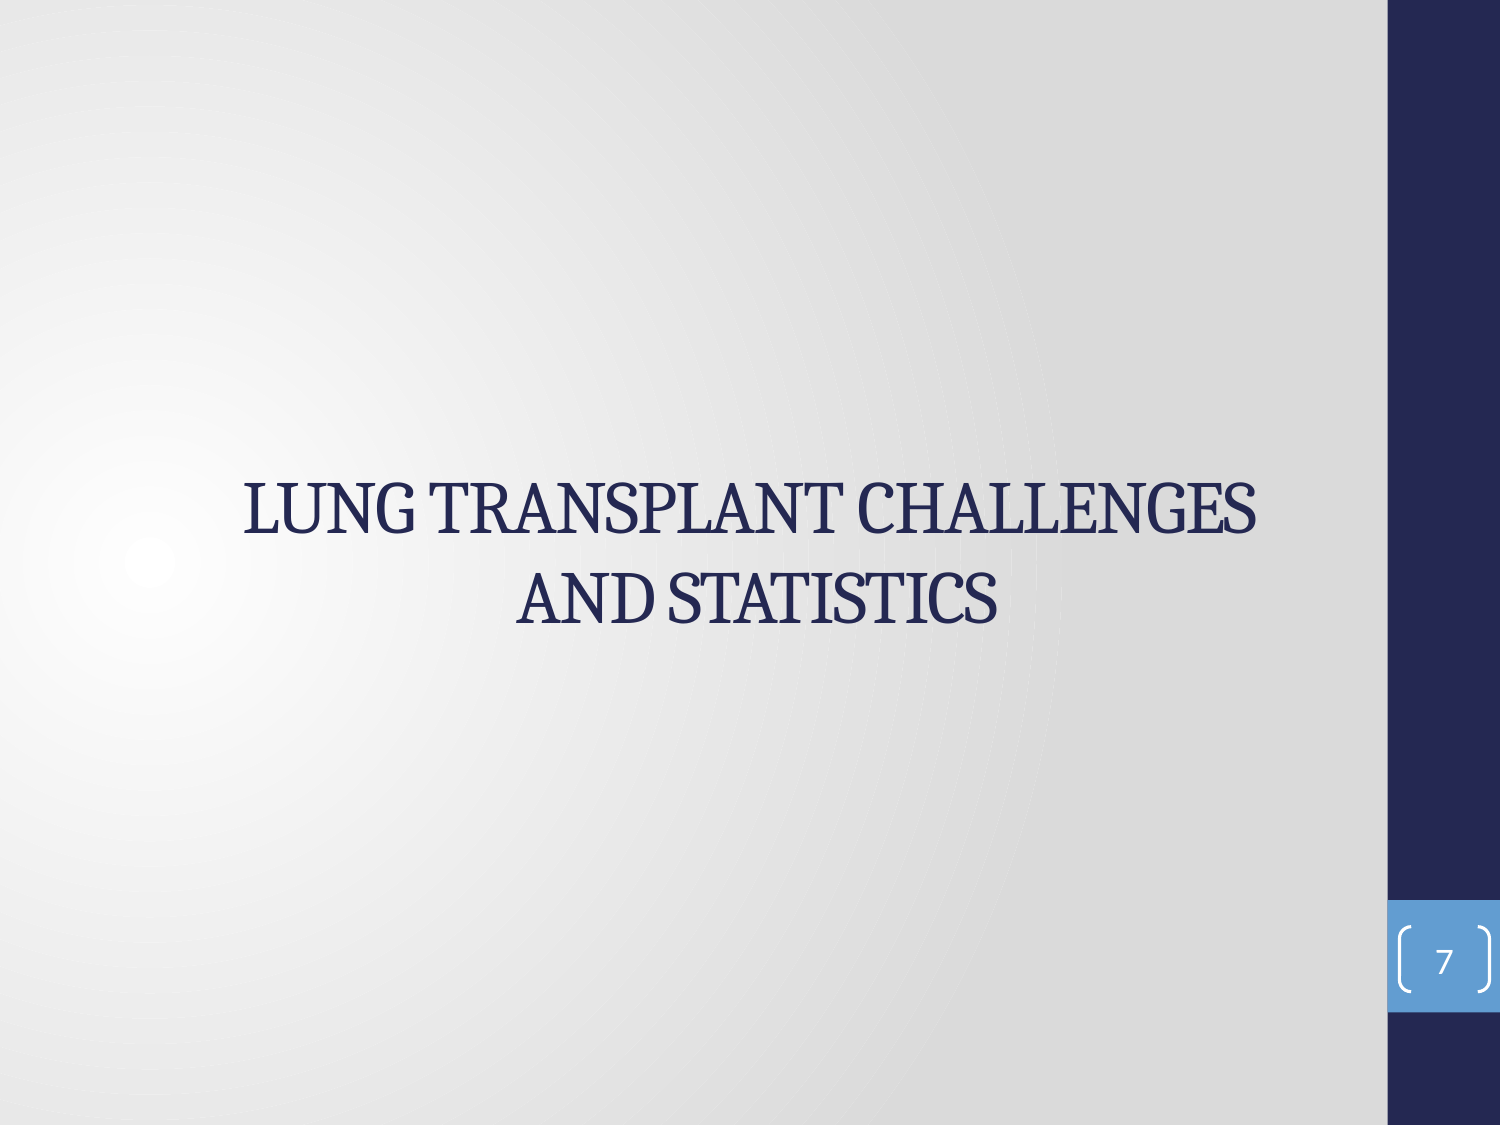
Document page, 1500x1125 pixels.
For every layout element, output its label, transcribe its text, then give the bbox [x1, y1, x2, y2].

title Lung Transplant CHALLENGES AND Statistics [112, 450, 1388, 675]
slide_number 7 [1397, 925, 1492, 994]
